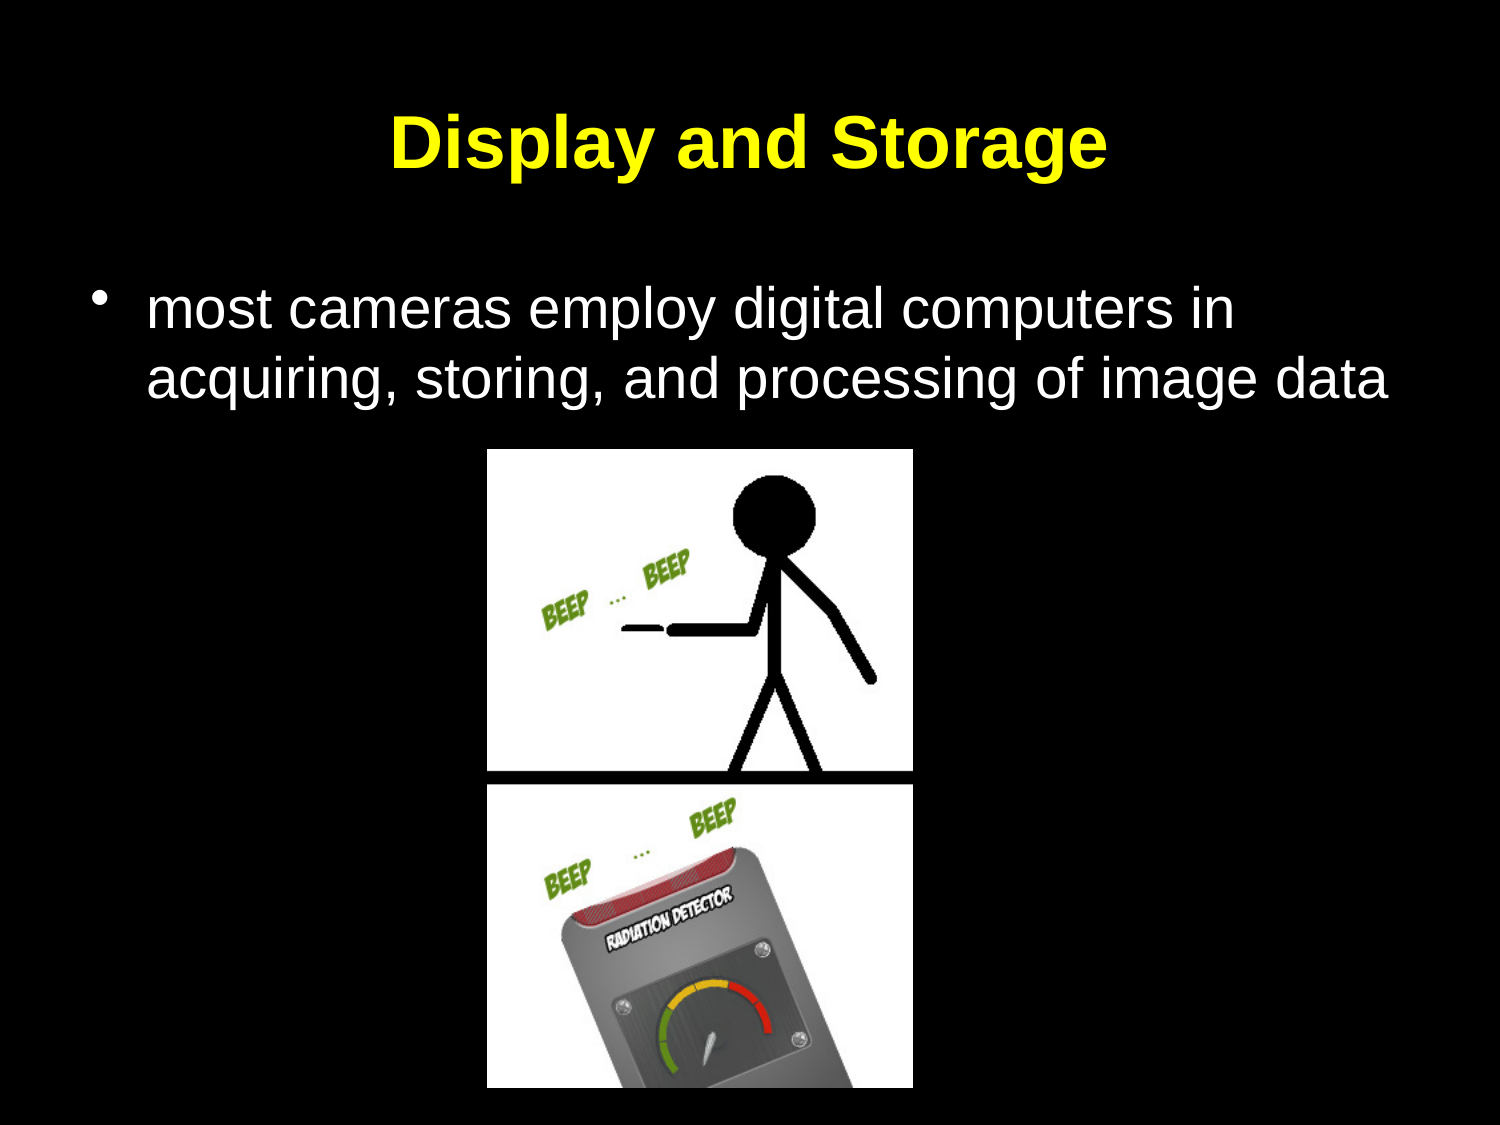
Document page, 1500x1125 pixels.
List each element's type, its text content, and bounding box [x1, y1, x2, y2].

title Display and Storage [74, 44, 1426, 233]
list most cameras employ digital computers in acquiring, storing, and processing of image data [74, 262, 1426, 1006]
picture [487, 449, 913, 1088]
